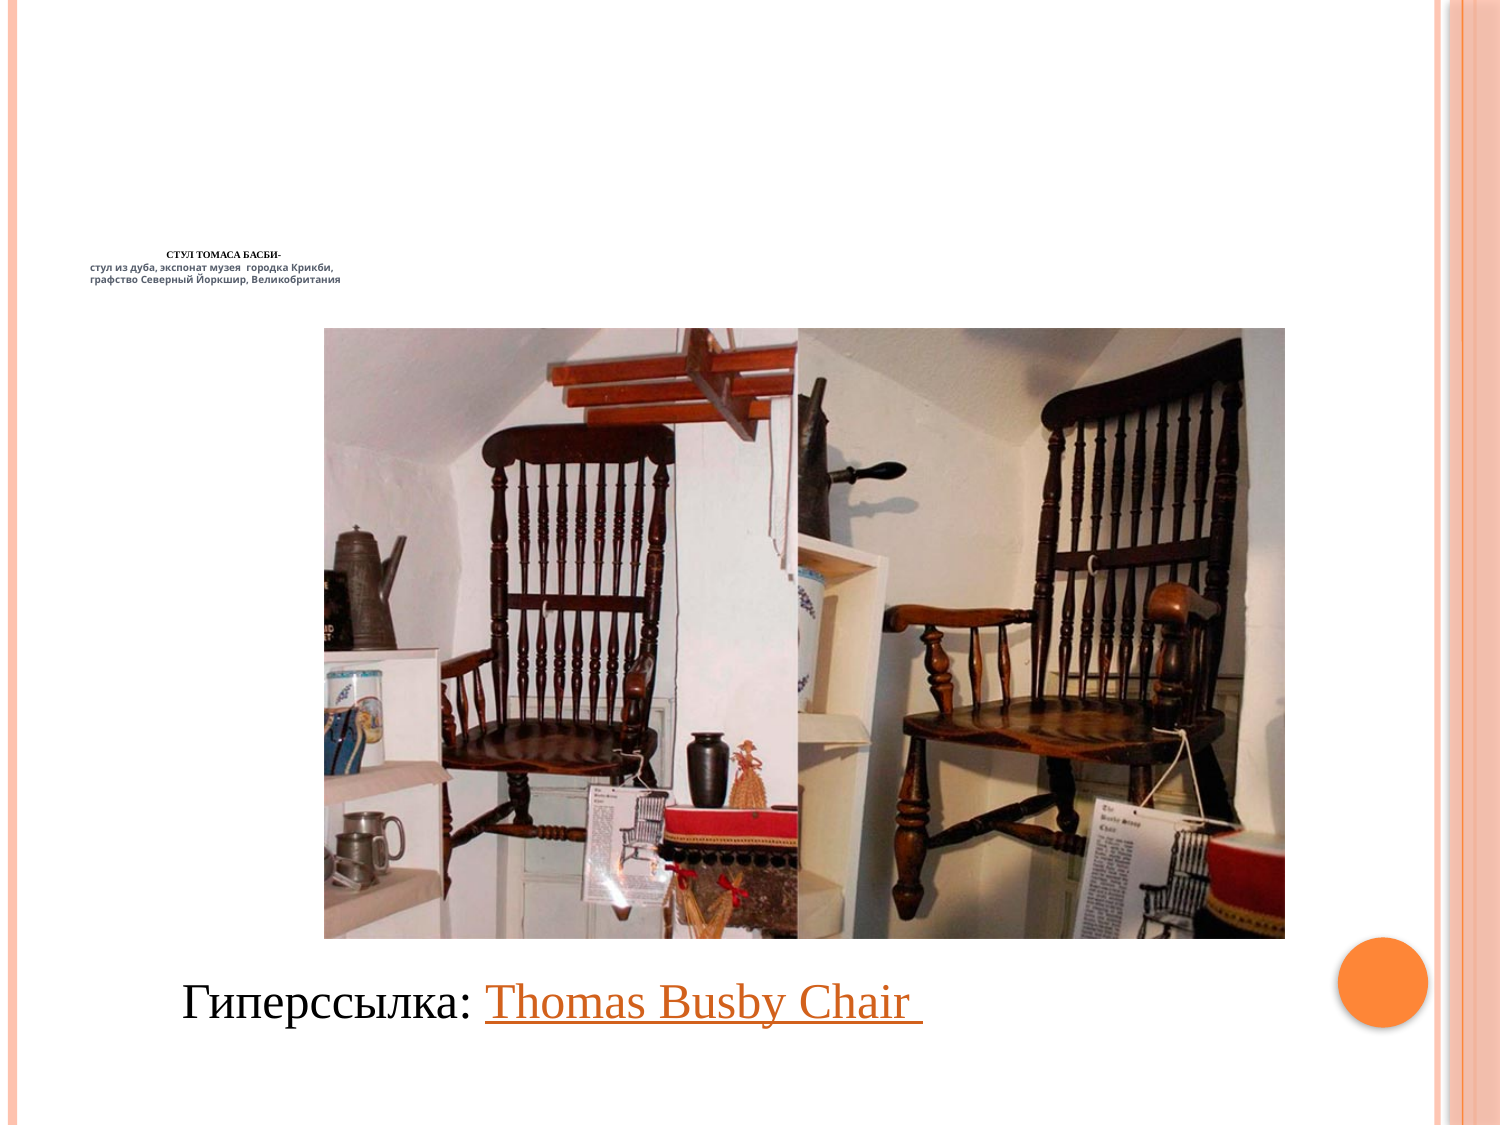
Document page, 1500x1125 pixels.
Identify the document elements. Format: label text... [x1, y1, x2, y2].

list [324, 328, 1285, 939]
title СТУЛ ТОМАСА БАСБИ- стул из дуба, экспонат музея городка Крикби, графство Северный Йоркшир, Великобритания [75, 45, 1418, 293]
text_box Гиперссылка: Thomas Busby Chair [117, 960, 1207, 1036]
